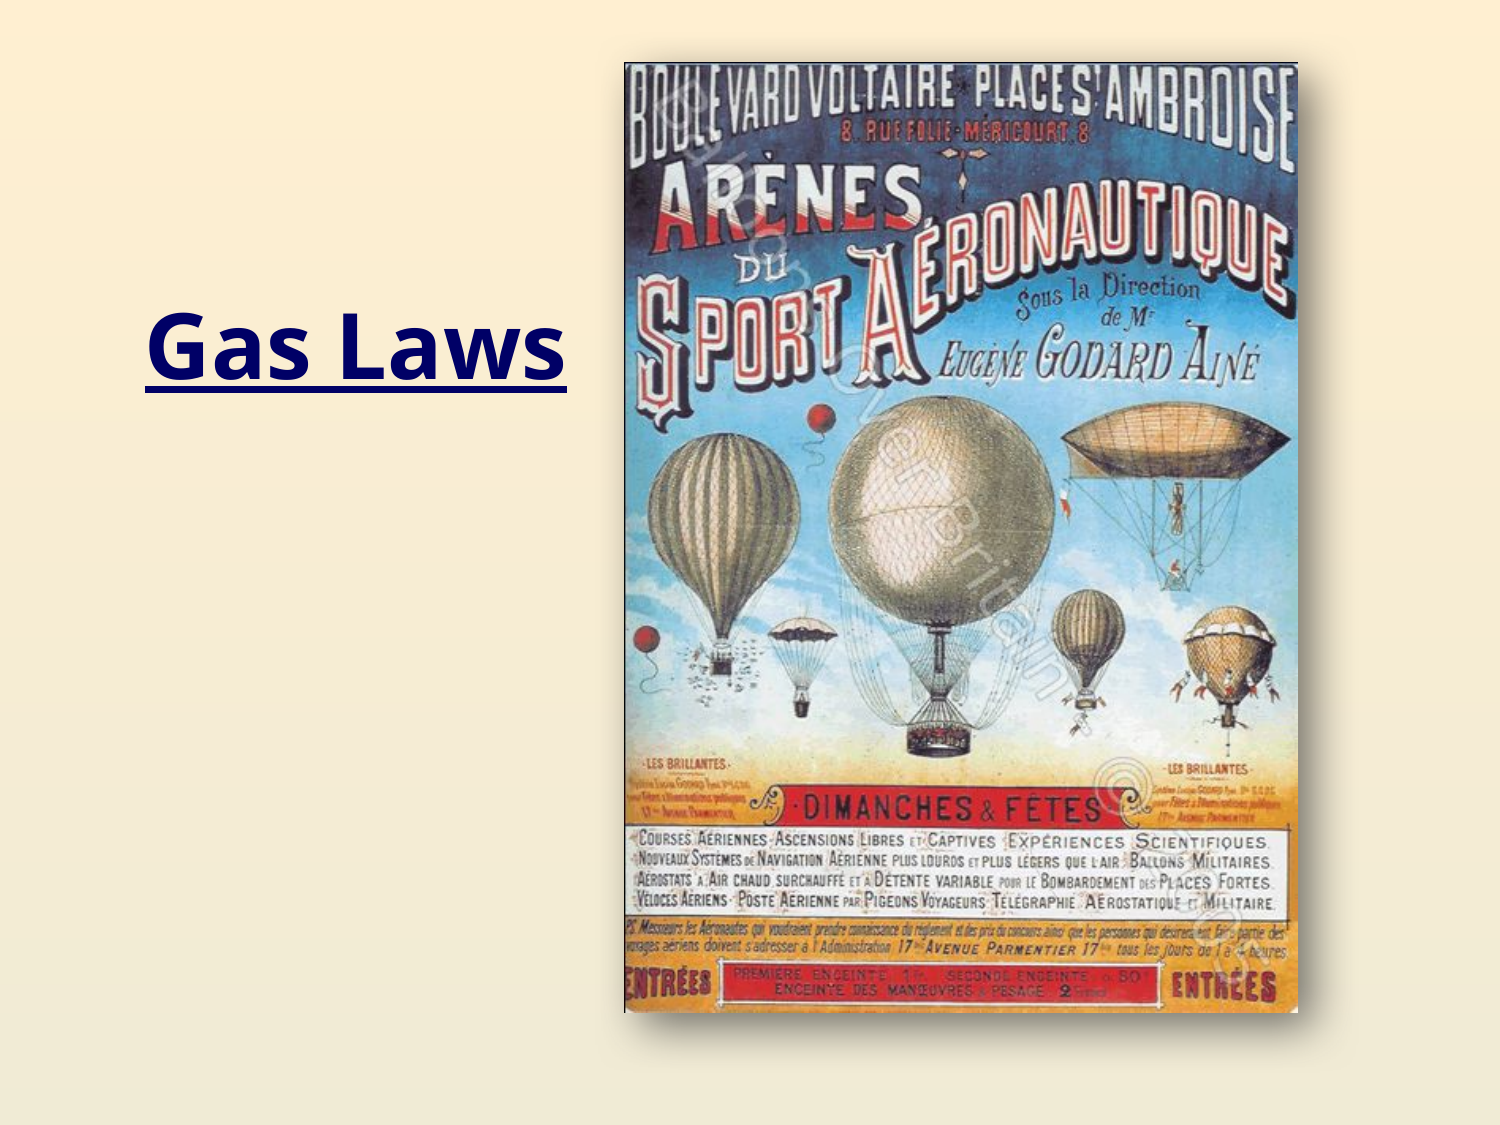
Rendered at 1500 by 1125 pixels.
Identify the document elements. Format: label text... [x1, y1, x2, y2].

picture [624, 62, 1298, 1013]
title Gas Laws [0, 0, 713, 576]
